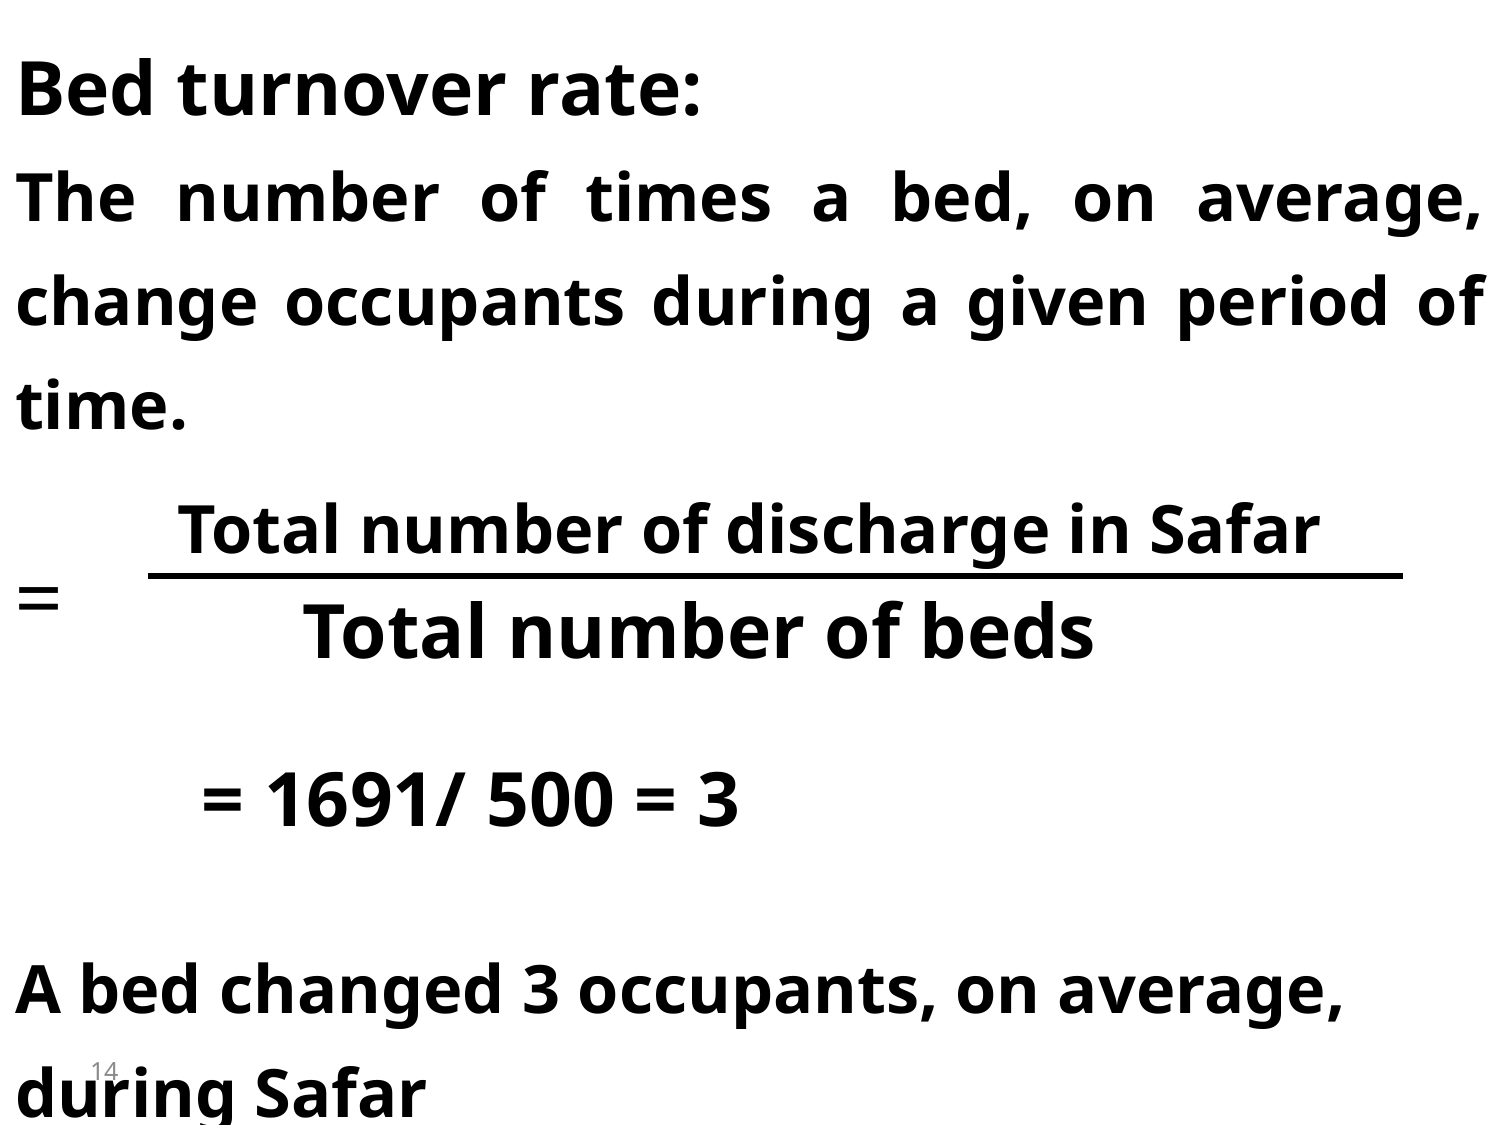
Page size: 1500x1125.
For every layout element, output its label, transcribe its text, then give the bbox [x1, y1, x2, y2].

text_box Bed turnover rate: The number of times a bed, on average, change occupants during a given period of time. = = 1691/ 500 = 3 A bed changed 3 occupants, on average, during Safar [0, 18, 1500, 1125]
slide_number 14 [75, 1042, 425, 1103]
text_box Total number of beds [287, 583, 1131, 681]
text_box Total number of discharge in Safar [162, 479, 1338, 573]
